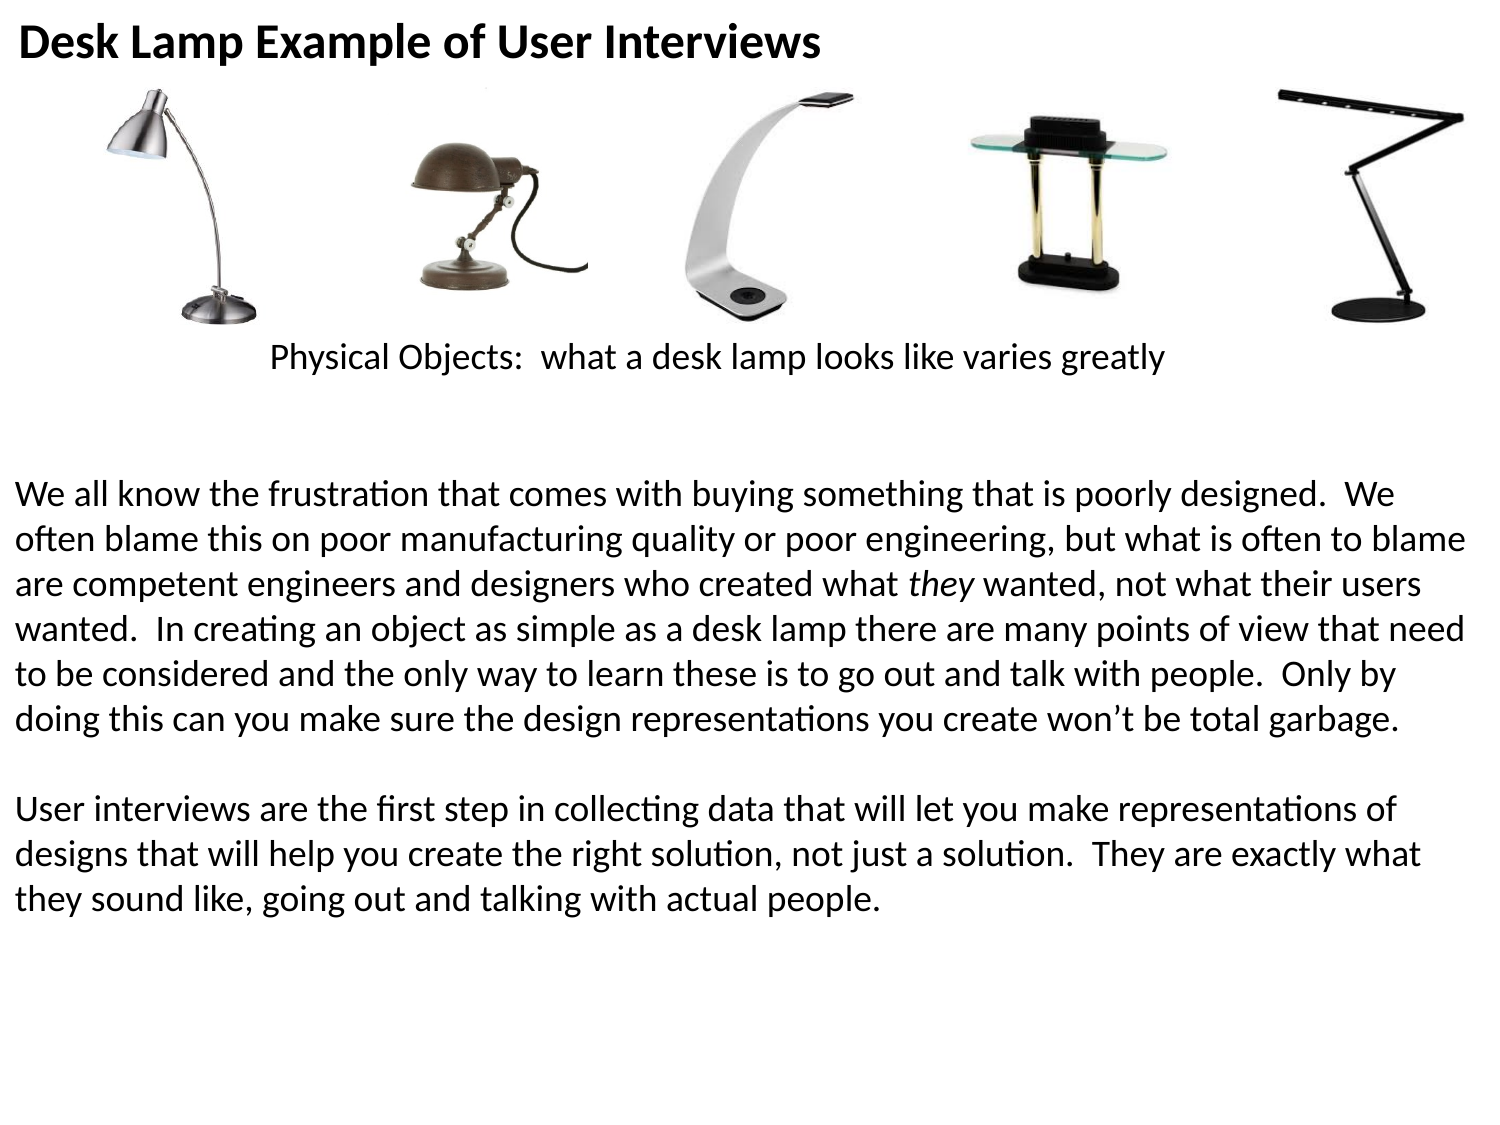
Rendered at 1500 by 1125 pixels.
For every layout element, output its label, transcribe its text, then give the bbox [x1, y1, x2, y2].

text_box Physical Objects: what a desk lamp looks like varies greatly [255, 324, 1182, 385]
picture [951, 87, 1190, 326]
text_box Desk Lamp Example of User Interviews [3, 1, 837, 77]
picture [1251, 87, 1490, 326]
picture [62, 87, 301, 326]
picture [349, 87, 588, 326]
text_box We all know the frustration that comes with buying something that is poorly designed. We often blame this on poor manufacturing quality or poor engineering, but what is often to blame are competent engineers and designers who created what they wanted, not what their users wanted. In creating an object as simple as a desk lamp there are many points of view that need to be considered and the only way to learn these is to go out and talk with people. Only by doing this can you make sure the design representations you create won’t be total garbage. User interviews are the first step in collecting data that will let you make representations of designs that will help you create the right solution, not just a solution. They are exactly what they sound like, going out and talking with actual people. [0, 461, 1500, 926]
picture [649, 87, 888, 326]
